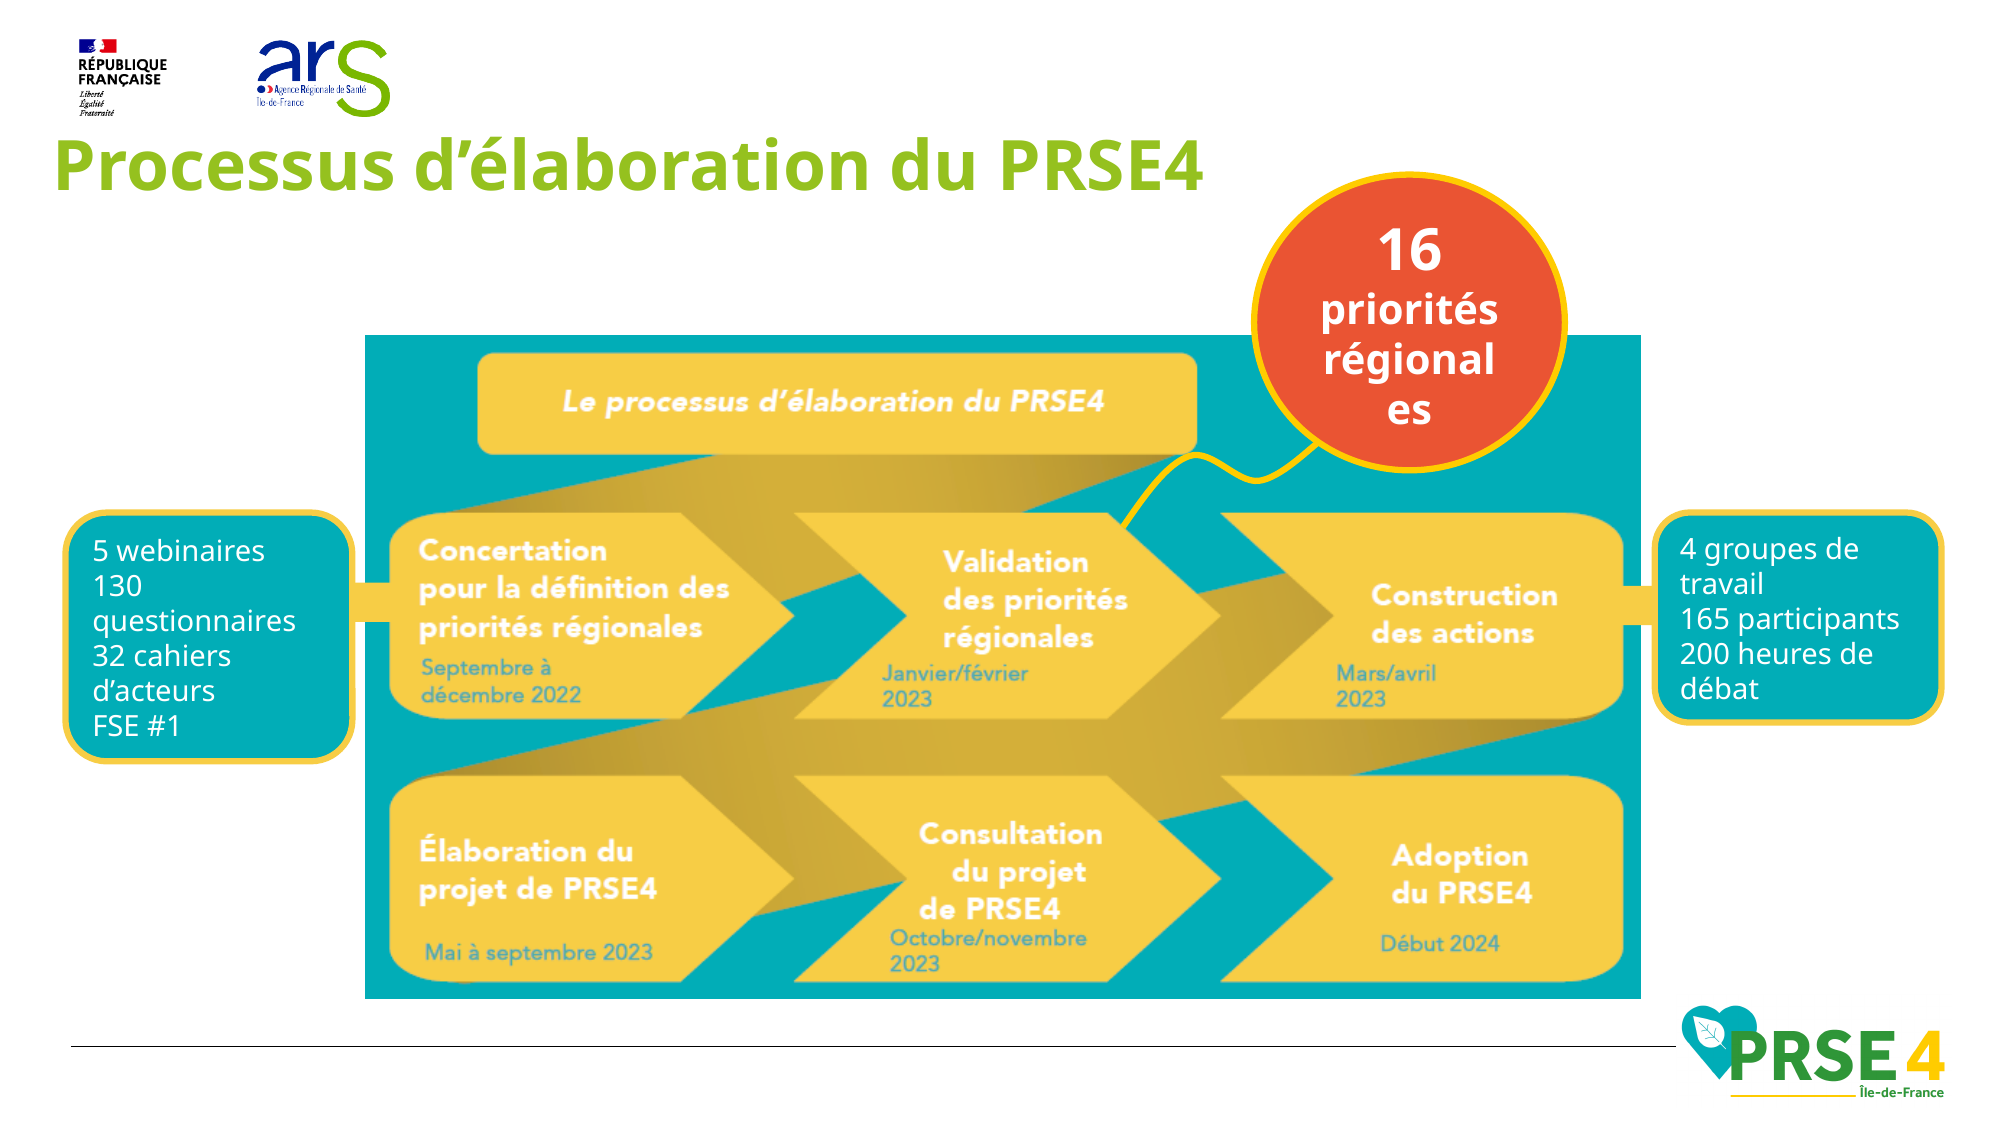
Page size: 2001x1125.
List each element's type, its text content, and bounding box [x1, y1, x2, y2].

picture [1676, 993, 1953, 1109]
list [365, 335, 1641, 999]
picture [63, 23, 182, 59]
title Processus d’élaboration du PRSE4 [34, 59, 1760, 277]
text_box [1604, 512, 1942, 725]
picture [256, 40, 390, 59]
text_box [65, 512, 410, 765]
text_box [1122, 174, 1566, 528]
